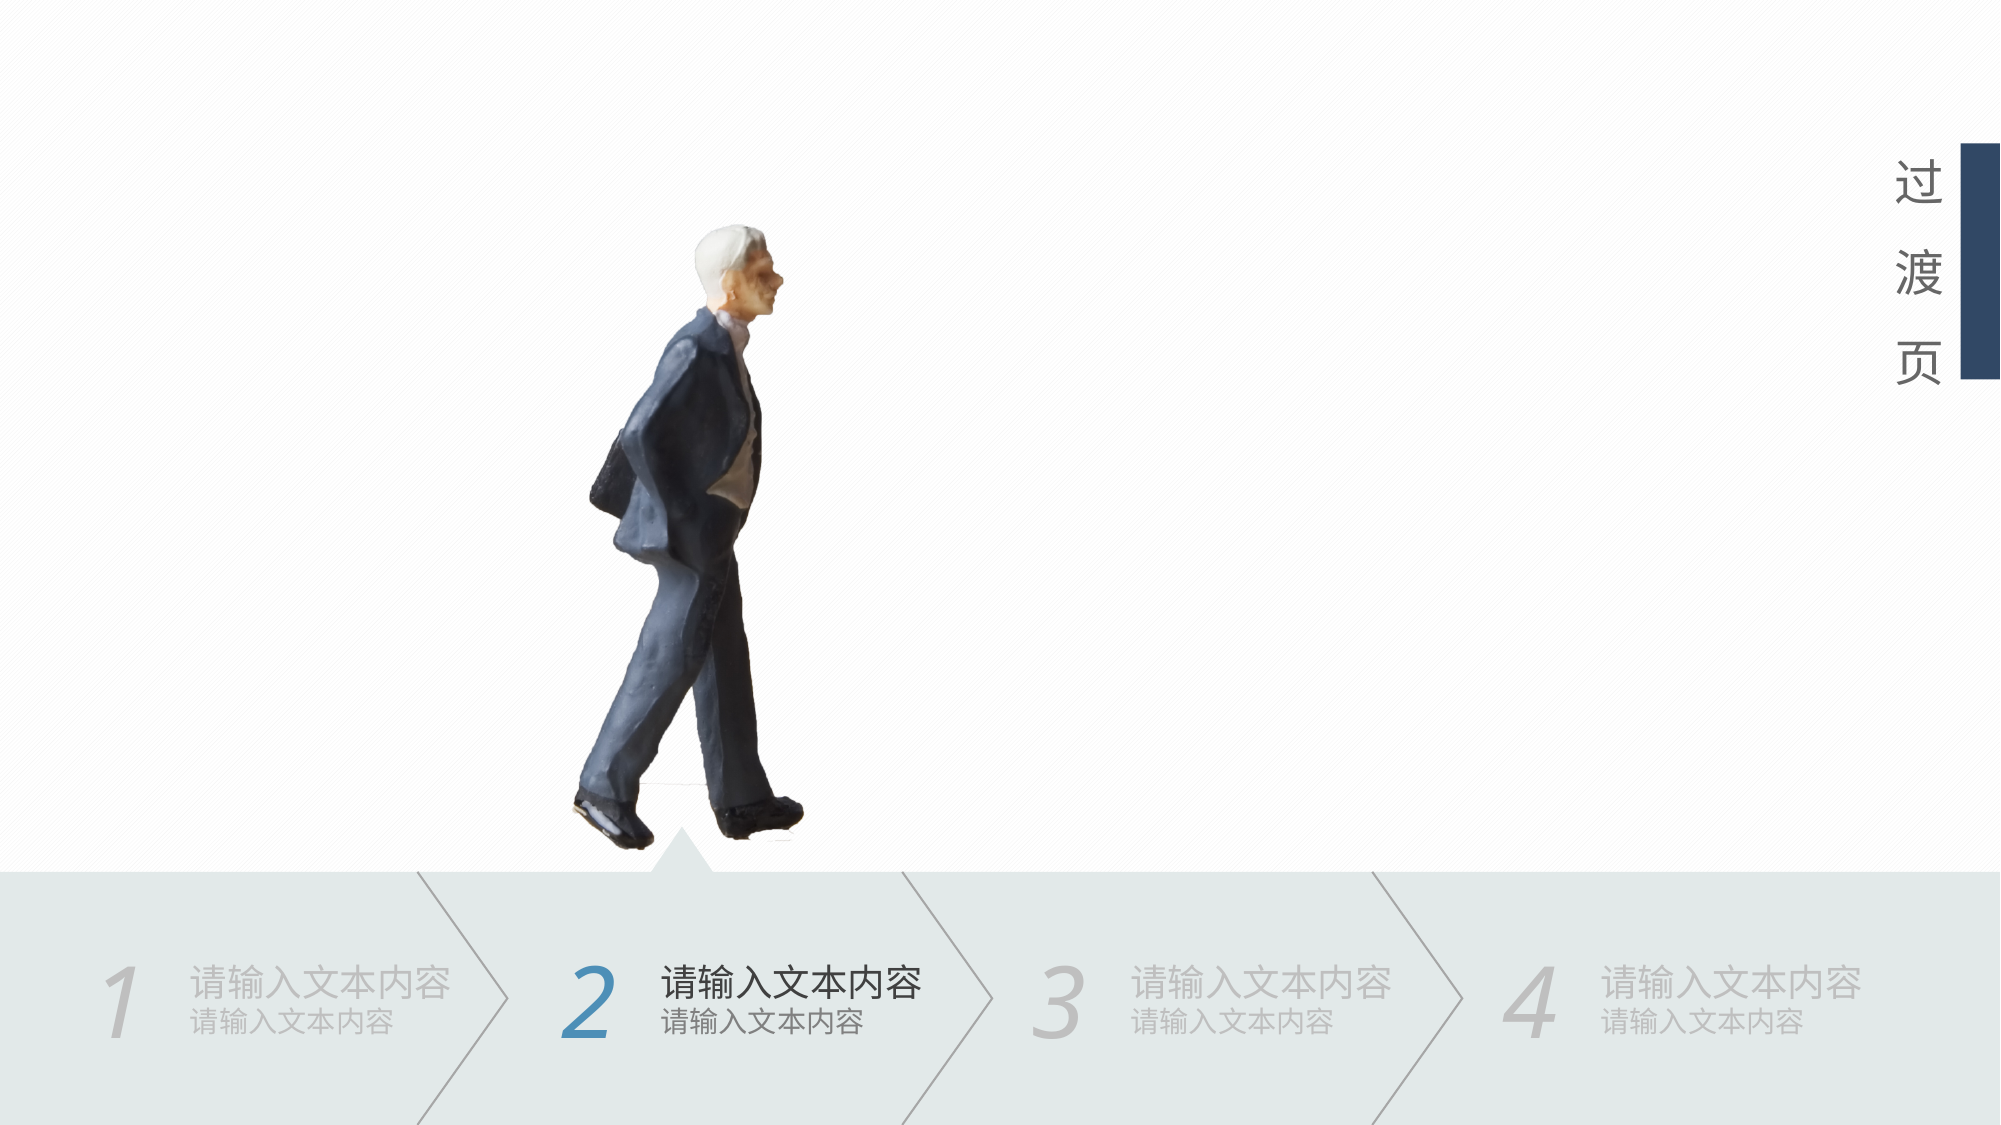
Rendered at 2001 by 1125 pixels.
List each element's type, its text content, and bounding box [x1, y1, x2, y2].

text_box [547, 931, 981, 1068]
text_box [1487, 931, 1921, 1068]
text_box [76, 931, 510, 1068]
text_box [1017, 931, 1451, 1068]
text_box [1371, 1068, 1415, 1125]
text_box [901, 1068, 944, 1125]
text_box [904, 871, 1412, 1125]
text_box [1451, 980, 1464, 1017]
text_box [1374, 871, 2000, 1125]
text_box 过渡页 [1879, 114, 1961, 399]
text_box [0, 871, 457, 1125]
text_box [419, 871, 942, 1125]
text_box [416, 871, 461, 931]
picture [478, 175, 858, 892]
text_box [1371, 871, 1416, 931]
text_box [901, 871, 946, 931]
text_box [416, 1068, 460, 1125]
text_box [1961, 142, 2000, 380]
text_box [981, 980, 994, 1016]
